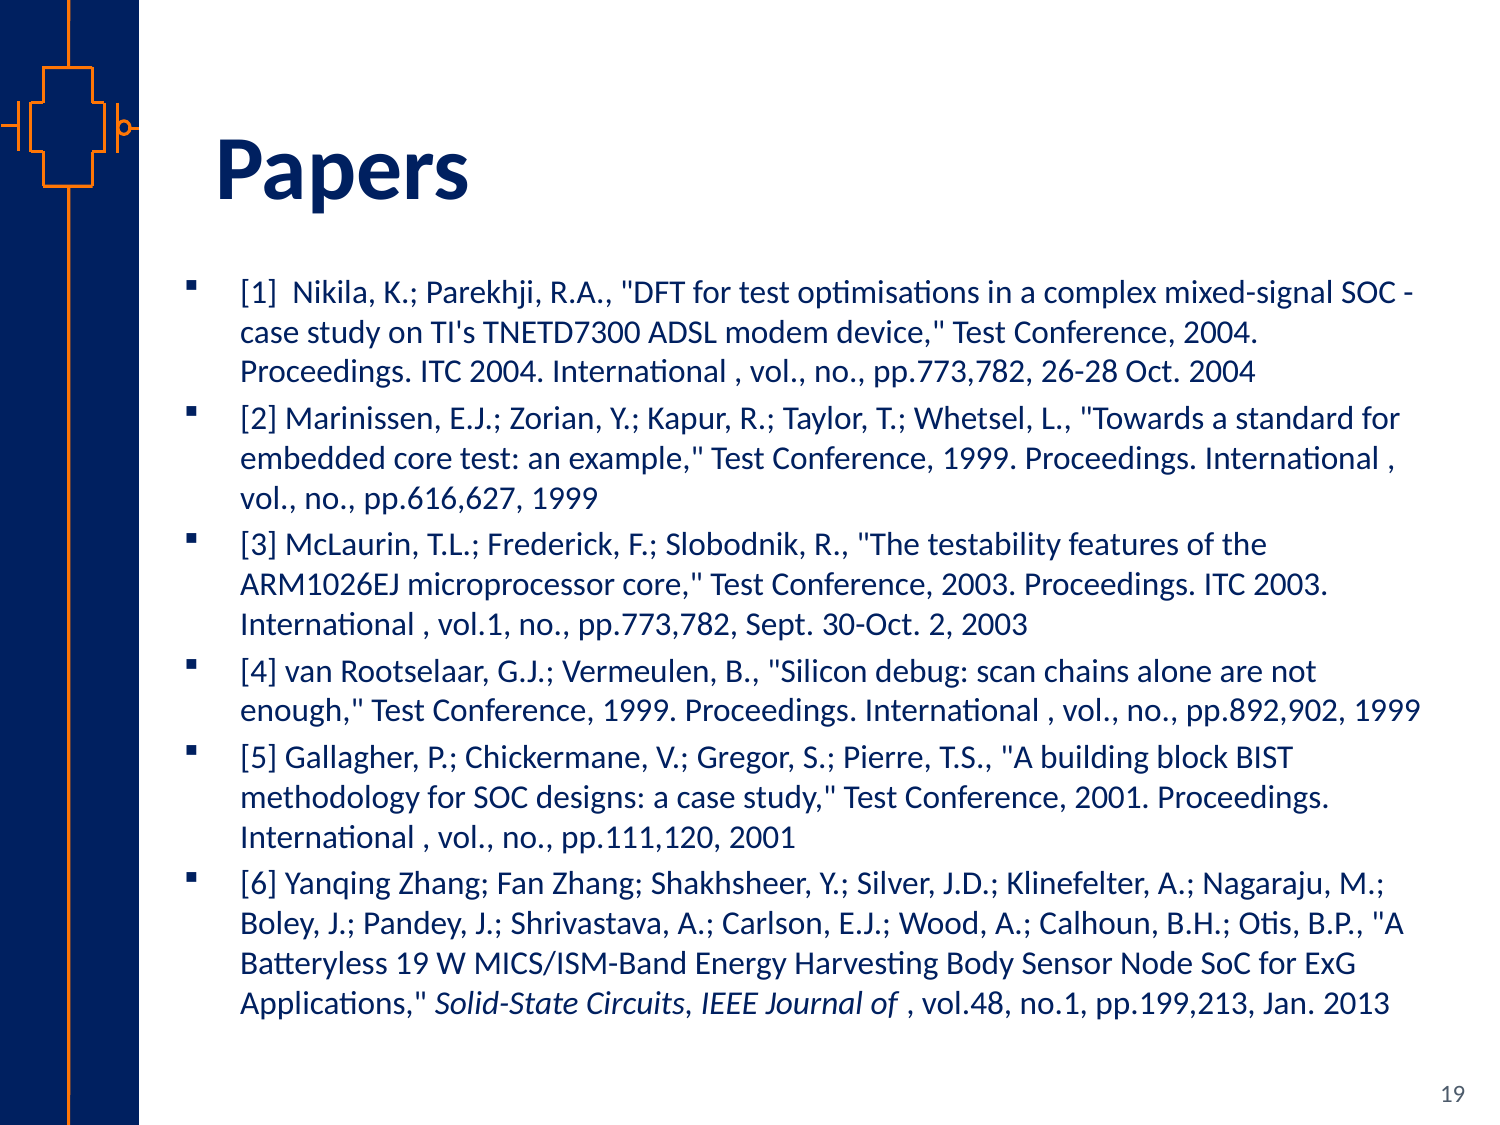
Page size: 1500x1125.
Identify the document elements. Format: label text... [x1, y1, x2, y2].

slide_number 19 [1425, 1062, 1488, 1123]
title Papers [200, 37, 1388, 225]
list [1] Nikila, K.; Parekhji, R.A., "DFT for test optimisations in a complex mixed-signal SOC - case study on TI's TNETD7300 ADSL modem device," Test Conference, 2004. Proceedings. ITC 2004. International , vol., no., pp.773,782, 26-28 Oct. 2004 [2] Marinissen, E.J.; Zorian, Y.; Kapur, R.; Taylor, T.; Whetsel, L., "Towards a standard for embedded core test: an example," Test Conference, 1999. Proceedings. International , vol., no., pp.616,627, 1999 [3] McLaurin, T.L.; Frederick, F.; Slobodnik, R., "The testability features of the ARM1026EJ microprocessor core," Test Conference, 2003. Proceedings. ITC 2003. International , vol.1, no., pp.773,782, Sept. 30-Oct. 2, 2003 [4] van Rootselaar, G.J.; Vermeulen, B., "Silicon debug: scan chains alone are not enough," Test Conference, 1999. Proceedings. International , vol., no., pp.892,902, 1999 [5] Gallagher, P.; Chickermane, V.; Gregor, S.; Pierre, T.S., "A building block BIST methodology for SOC designs: a case study," Test Conference, 2001. Proceedings. International , vol., no., pp.111,120, 2001 [6] Yanqing Zhang; Fan Zhang; Shakhsheer, Y.; Silver, J.D.; Klinefelter, A.; Nagaraju, M.; Boley, J.; Pandey, J.; Shrivastava, A.; Carlson, E.J.; Wood, A.; Calhoun, B.H.; Otis, B.P., "A Batteryless 19 W MICS/ISM-Band Energy Harvesting Body Sensor Node SoC for ExG Applications," Solid-State Circuits, IEEE Journal of , vol.48, no.1, pp.199,213, Jan. 2013 [168, 262, 1449, 1054]
